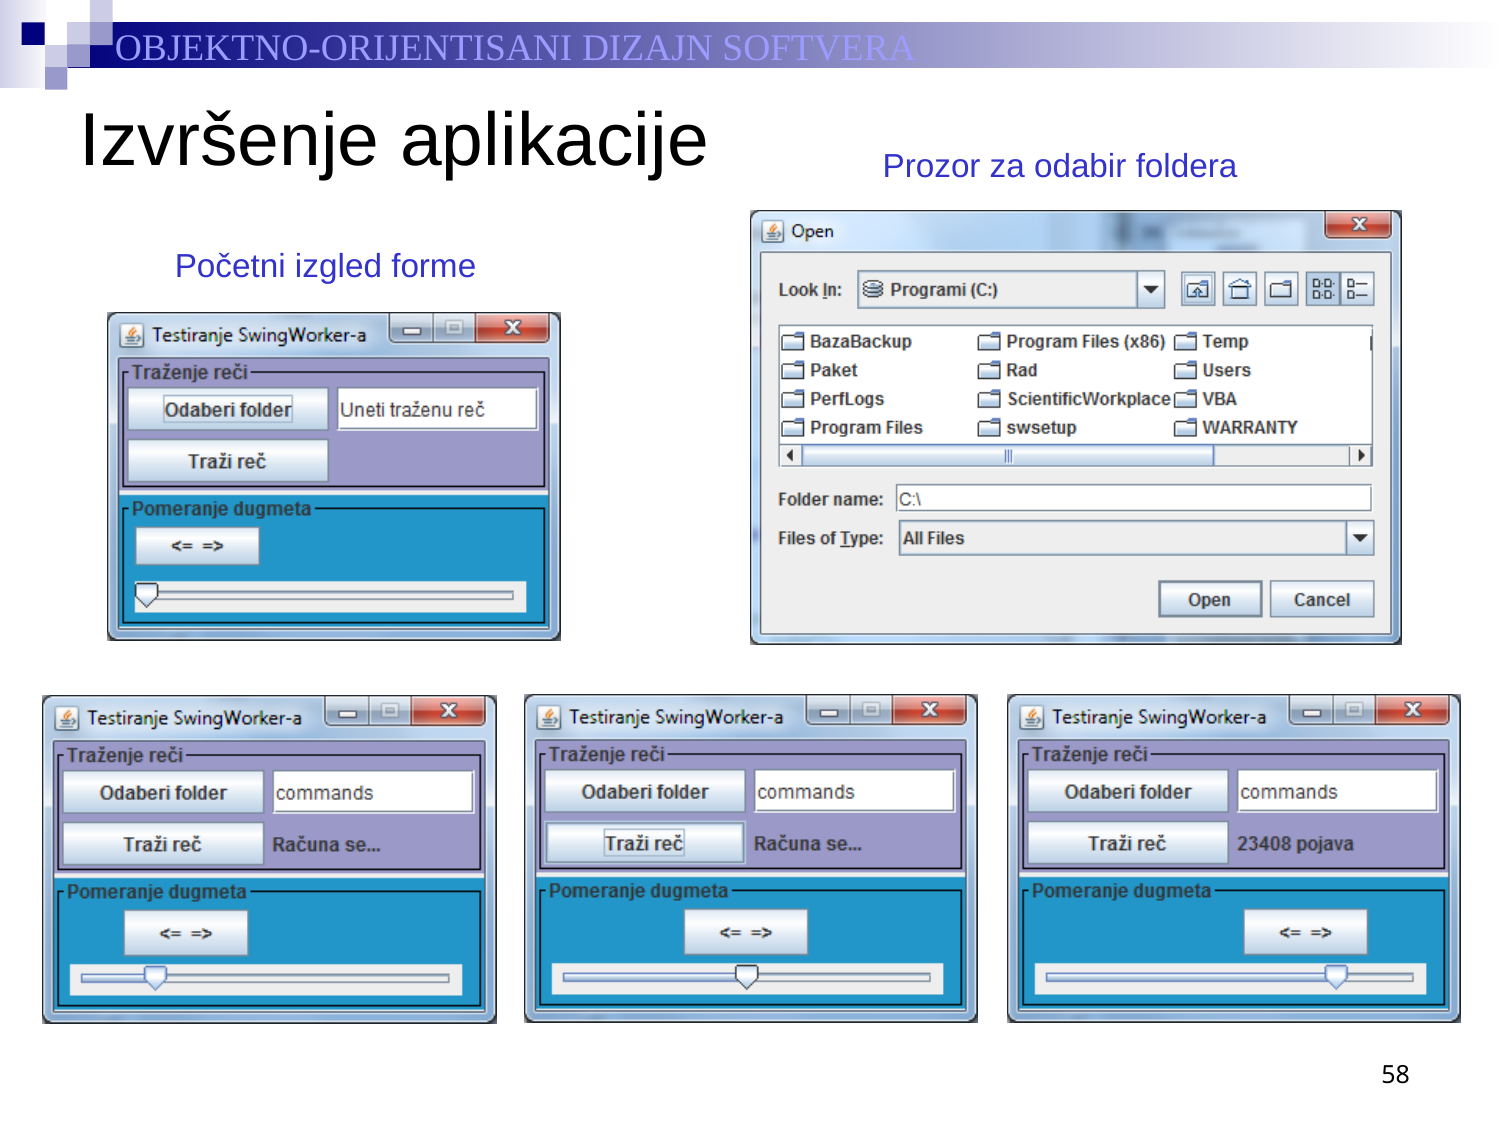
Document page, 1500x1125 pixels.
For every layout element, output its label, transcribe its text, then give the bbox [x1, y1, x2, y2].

picture [1007, 694, 1461, 1024]
picture [107, 312, 562, 642]
text_box Izvršenje aplikacije [64, 86, 750, 185]
text_box Početni izgled forme [160, 236, 502, 292]
picture [42, 694, 497, 1024]
slide_number 58 [1074, 1030, 1426, 1101]
picture [523, 694, 978, 1024]
text_box Prozor za odabir foldera [867, 136, 1284, 191]
picture [749, 210, 1402, 646]
